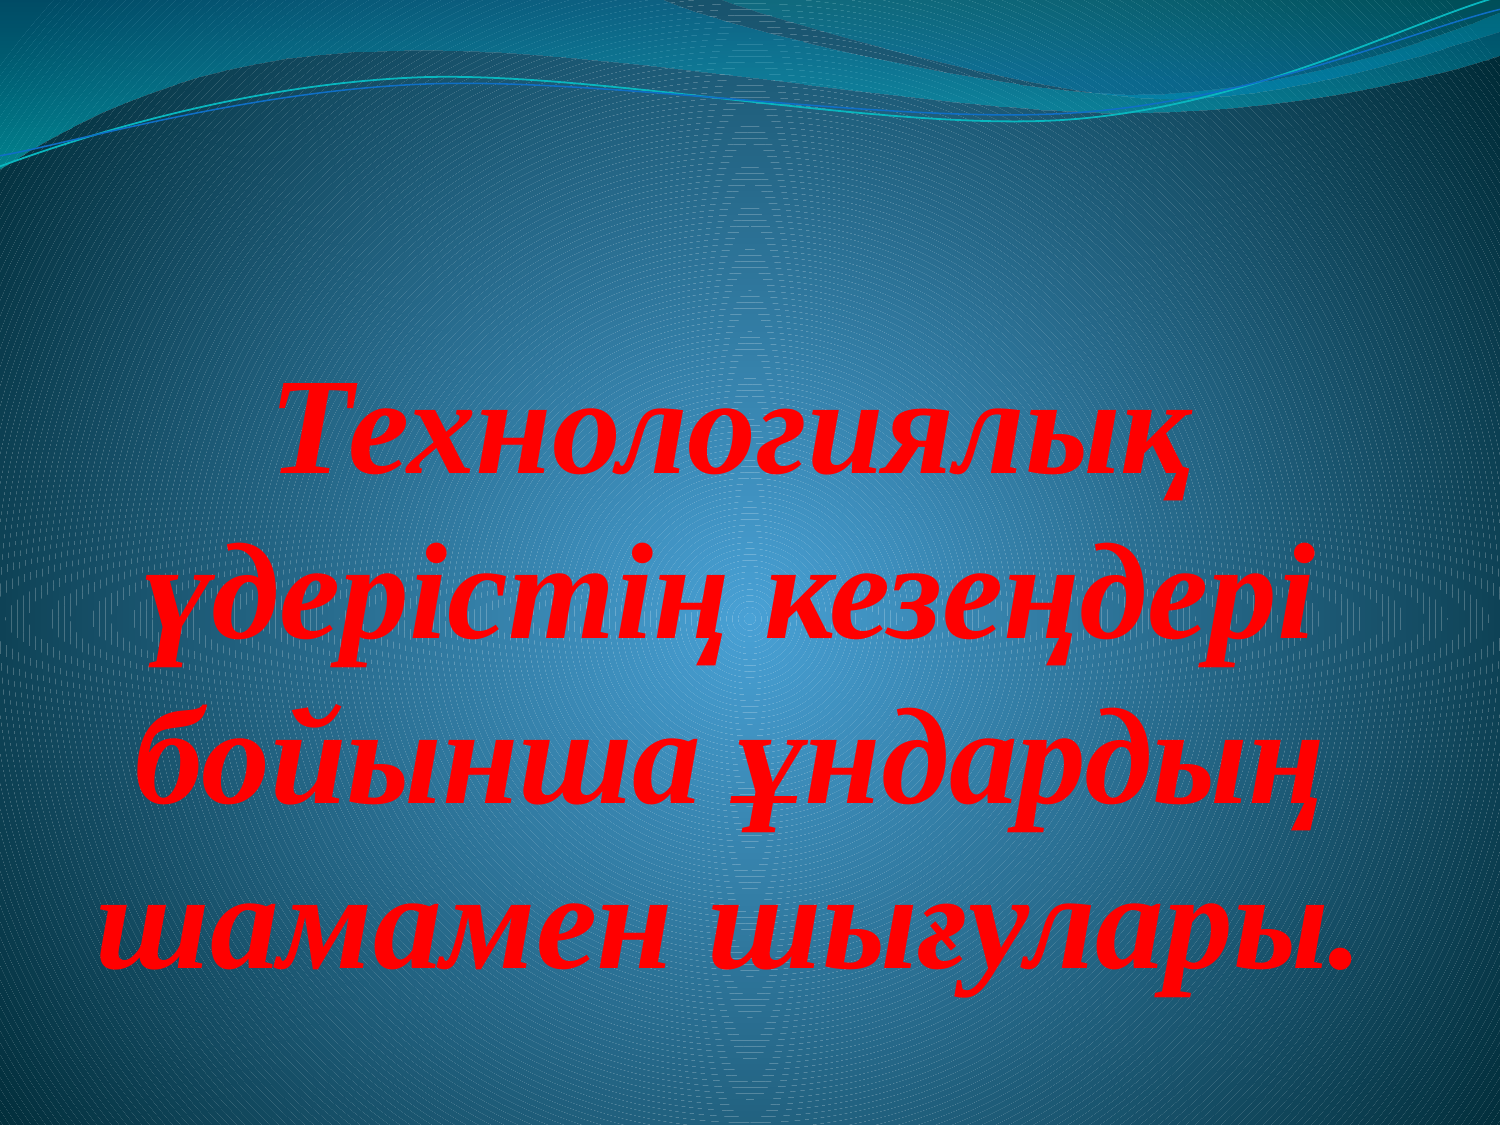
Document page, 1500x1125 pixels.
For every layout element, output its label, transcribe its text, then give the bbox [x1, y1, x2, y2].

title Технологиялық үдерiстiң кезеңдерi бойынша ұндардың шамамен шығулары. [87, 93, 1376, 997]
